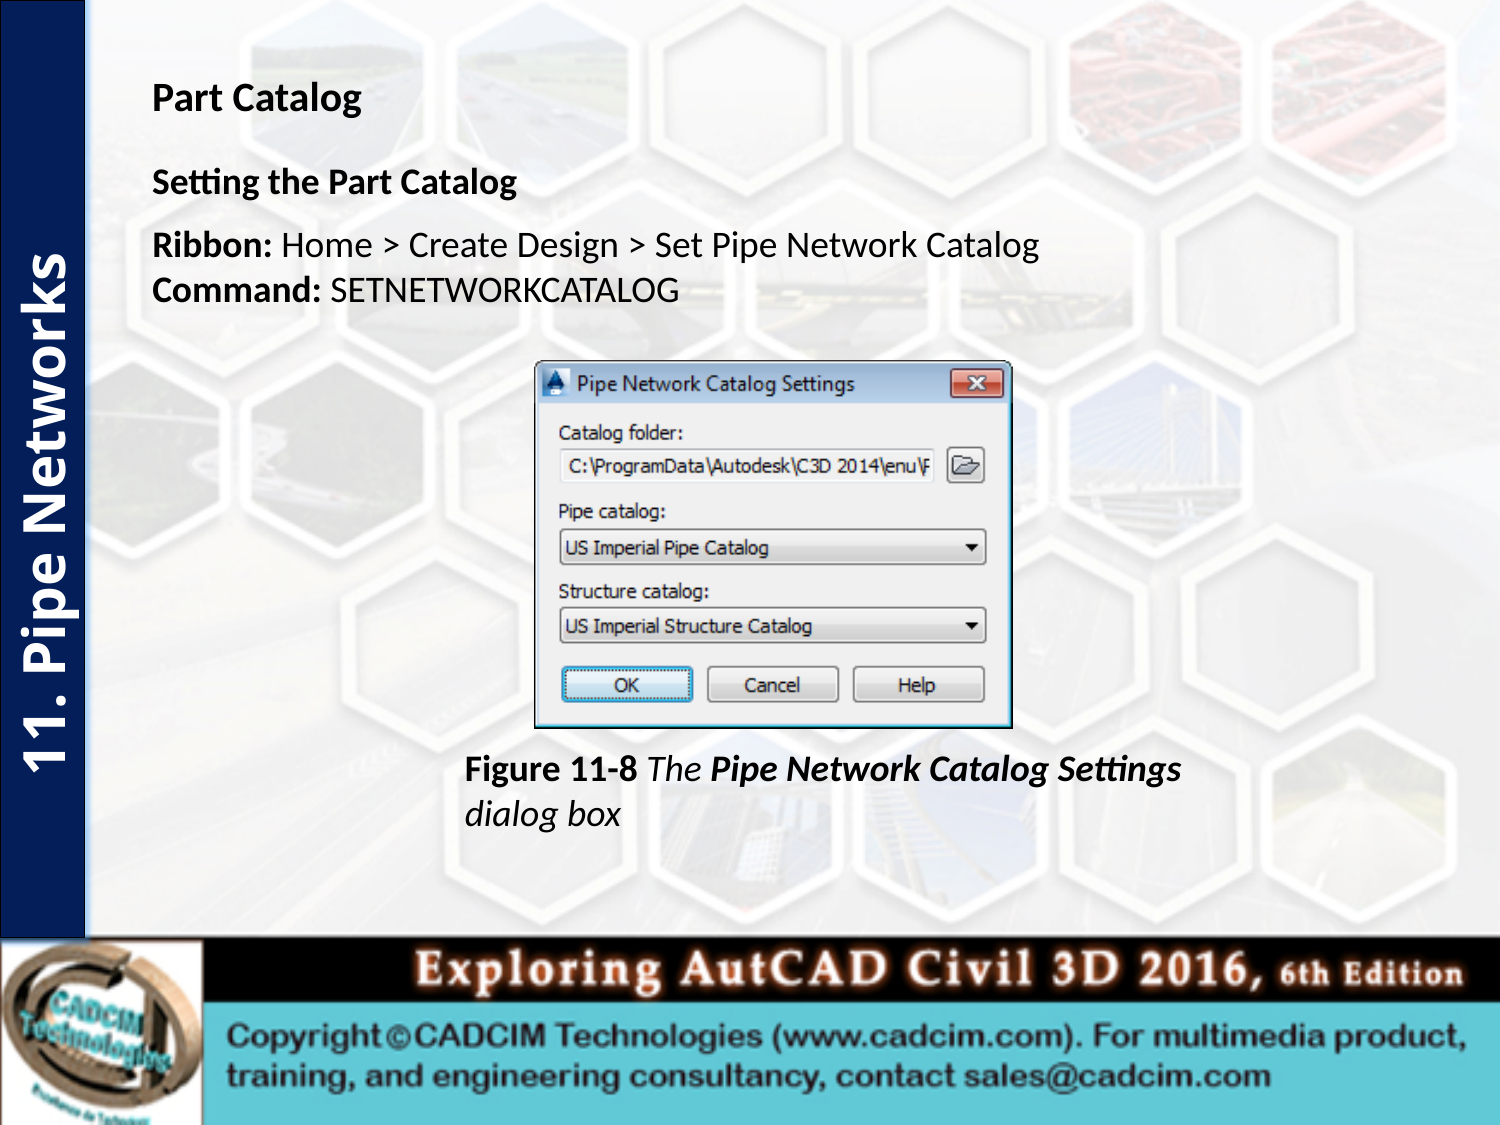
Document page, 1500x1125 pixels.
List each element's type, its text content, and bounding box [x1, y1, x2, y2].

text_box Ribbon: Home > Create Design > Set Pipe Network Catalog Command: SETNETWORKCATALOG [137, 212, 1138, 318]
text_box Part Catalog [137, 62, 888, 128]
text_box Figure 11-8 The Pipe Network Catalog Settings dialog box [449, 737, 1200, 842]
text_box Setting the Part Catalog [137, 149, 888, 210]
picture [0, 0, 1500, 1125]
